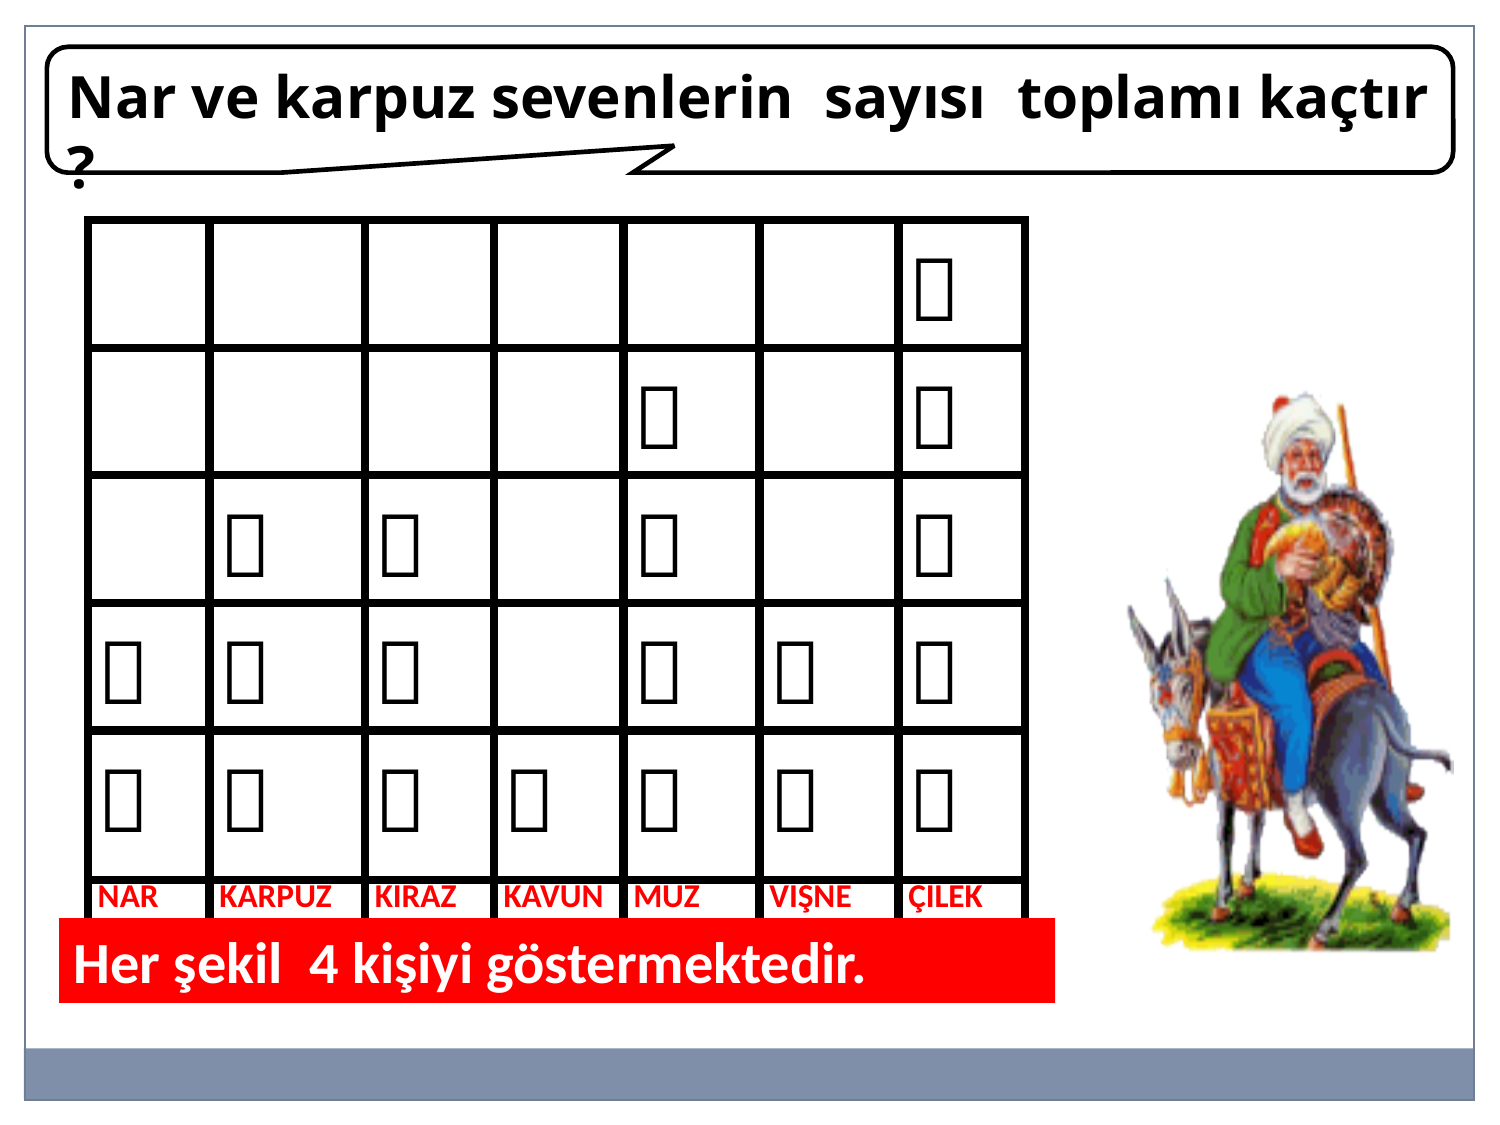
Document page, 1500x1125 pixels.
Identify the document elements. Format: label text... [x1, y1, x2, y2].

table_cell  [214, 607, 361, 726]
table_cell [764, 352, 894, 471]
picture [1124, 351, 1454, 962]
table_cell KARPUZ [214, 884, 361, 918]
table_cell  [628, 607, 755, 726]
table_cell  [628, 352, 755, 471]
table_cell  [903, 607, 1021, 726]
table_header [628, 224, 755, 344]
text_box Her şekil 4 kişiyi göstermektedir. [59, 918, 1056, 1003]
table_cell  [628, 735, 755, 876]
table_cell NAR [92, 884, 205, 918]
table_cell ÇİLEK [903, 884, 1021, 918]
table_cell  [628, 479, 755, 599]
table_cell [92, 479, 205, 599]
table_header [764, 224, 894, 344]
table_cell  [498, 735, 619, 876]
table_header [214, 224, 361, 344]
table_cell [498, 479, 619, 599]
table_cell  [92, 607, 205, 726]
table_cell MUZ [628, 884, 755, 918]
table_cell VİŞNE [764, 884, 894, 918]
table_header [92, 224, 205, 344]
table_cell [498, 607, 619, 726]
table_cell  [764, 735, 894, 876]
table_cell [92, 352, 205, 471]
table_cell  [92, 735, 205, 876]
table_cell KİRAZ [369, 884, 490, 918]
table_header [369, 224, 490, 344]
table_cell  [903, 735, 1021, 876]
table_cell  [214, 479, 361, 599]
table_header [498, 224, 619, 344]
table_cell  [903, 479, 1021, 599]
table_cell [369, 352, 490, 471]
table_cell [764, 479, 894, 599]
table_cell  [369, 479, 490, 599]
table_cell KAVUN [498, 884, 619, 918]
table_cell  [369, 607, 490, 726]
text_box Nar ve karpuz sevenlerin sayısı toplamı kaçtır ? [46, 46, 1454, 173]
table_cell  [369, 735, 490, 876]
table_cell [498, 352, 619, 471]
table_cell [214, 352, 361, 471]
table_header  [903, 224, 1021, 344]
table_cell  [214, 735, 361, 876]
table_cell  [903, 352, 1021, 471]
table_cell  [764, 607, 894, 726]
